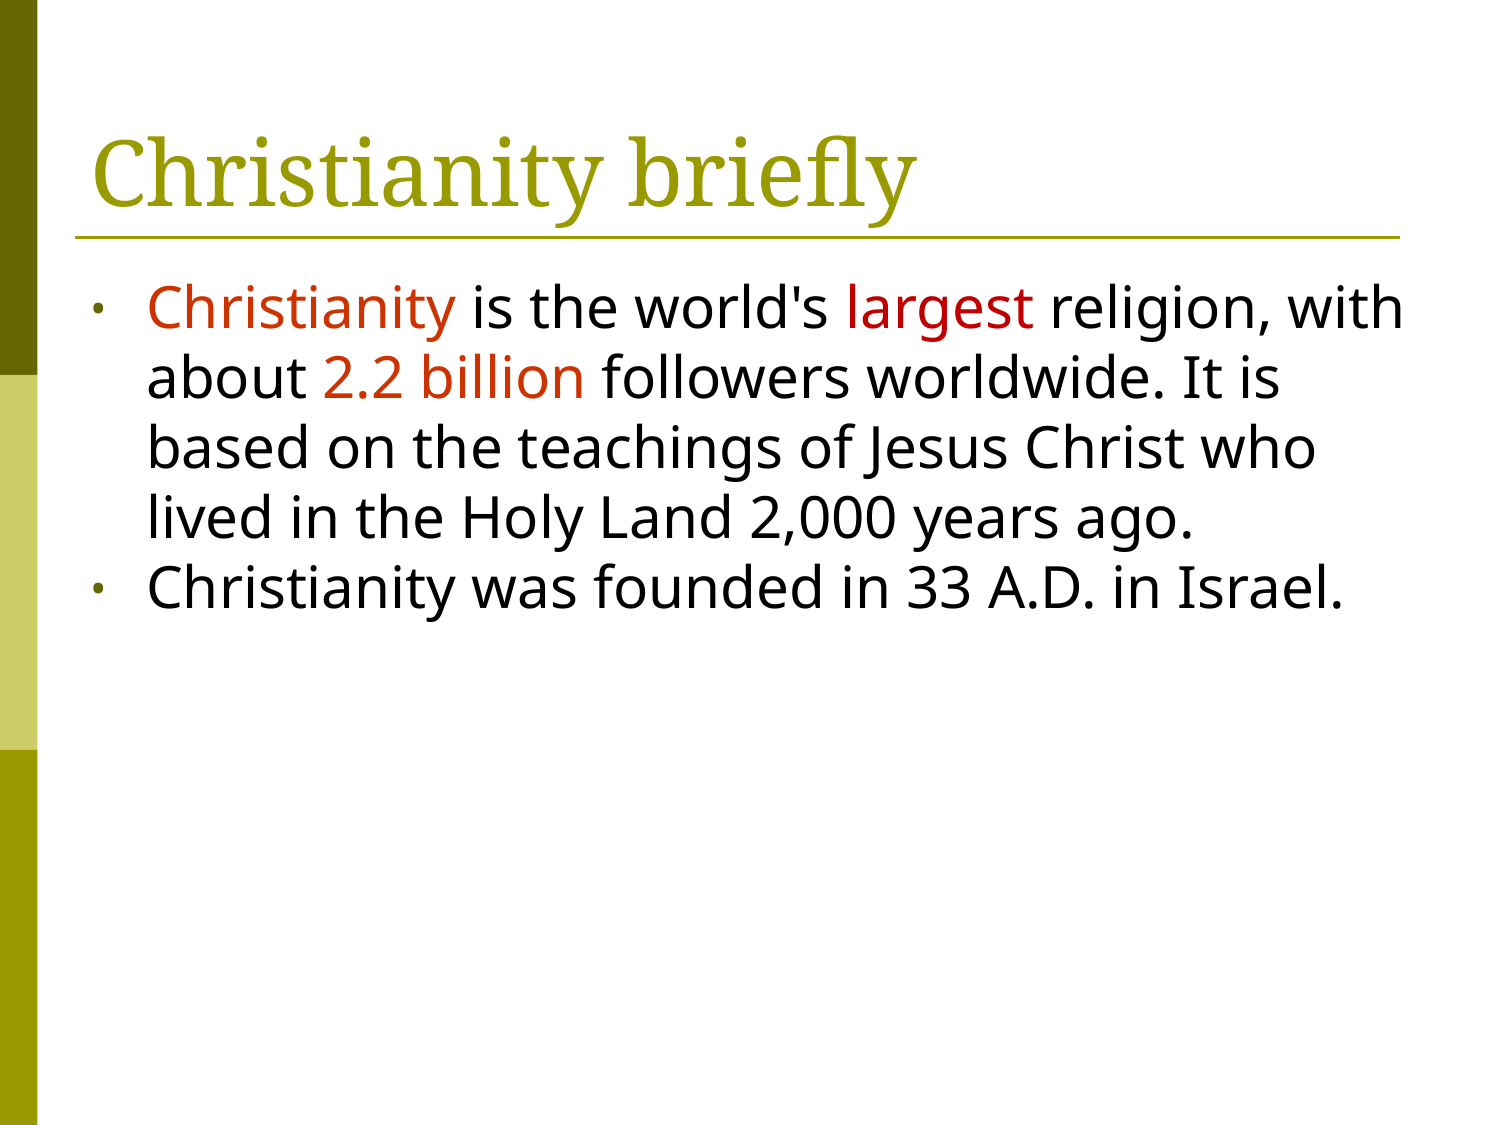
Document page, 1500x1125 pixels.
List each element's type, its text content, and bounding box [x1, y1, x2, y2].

title Christianity briefly [75, 45, 1425, 233]
list Christianity is the world's largest religion, with about 2.2 billion followers worldwide. It is based on the teachings of Jesus Christ who lived in the Holy Land 2,000 years ago. Christianity was founded in 33 A.D. in Israel. [75, 262, 1425, 1006]
